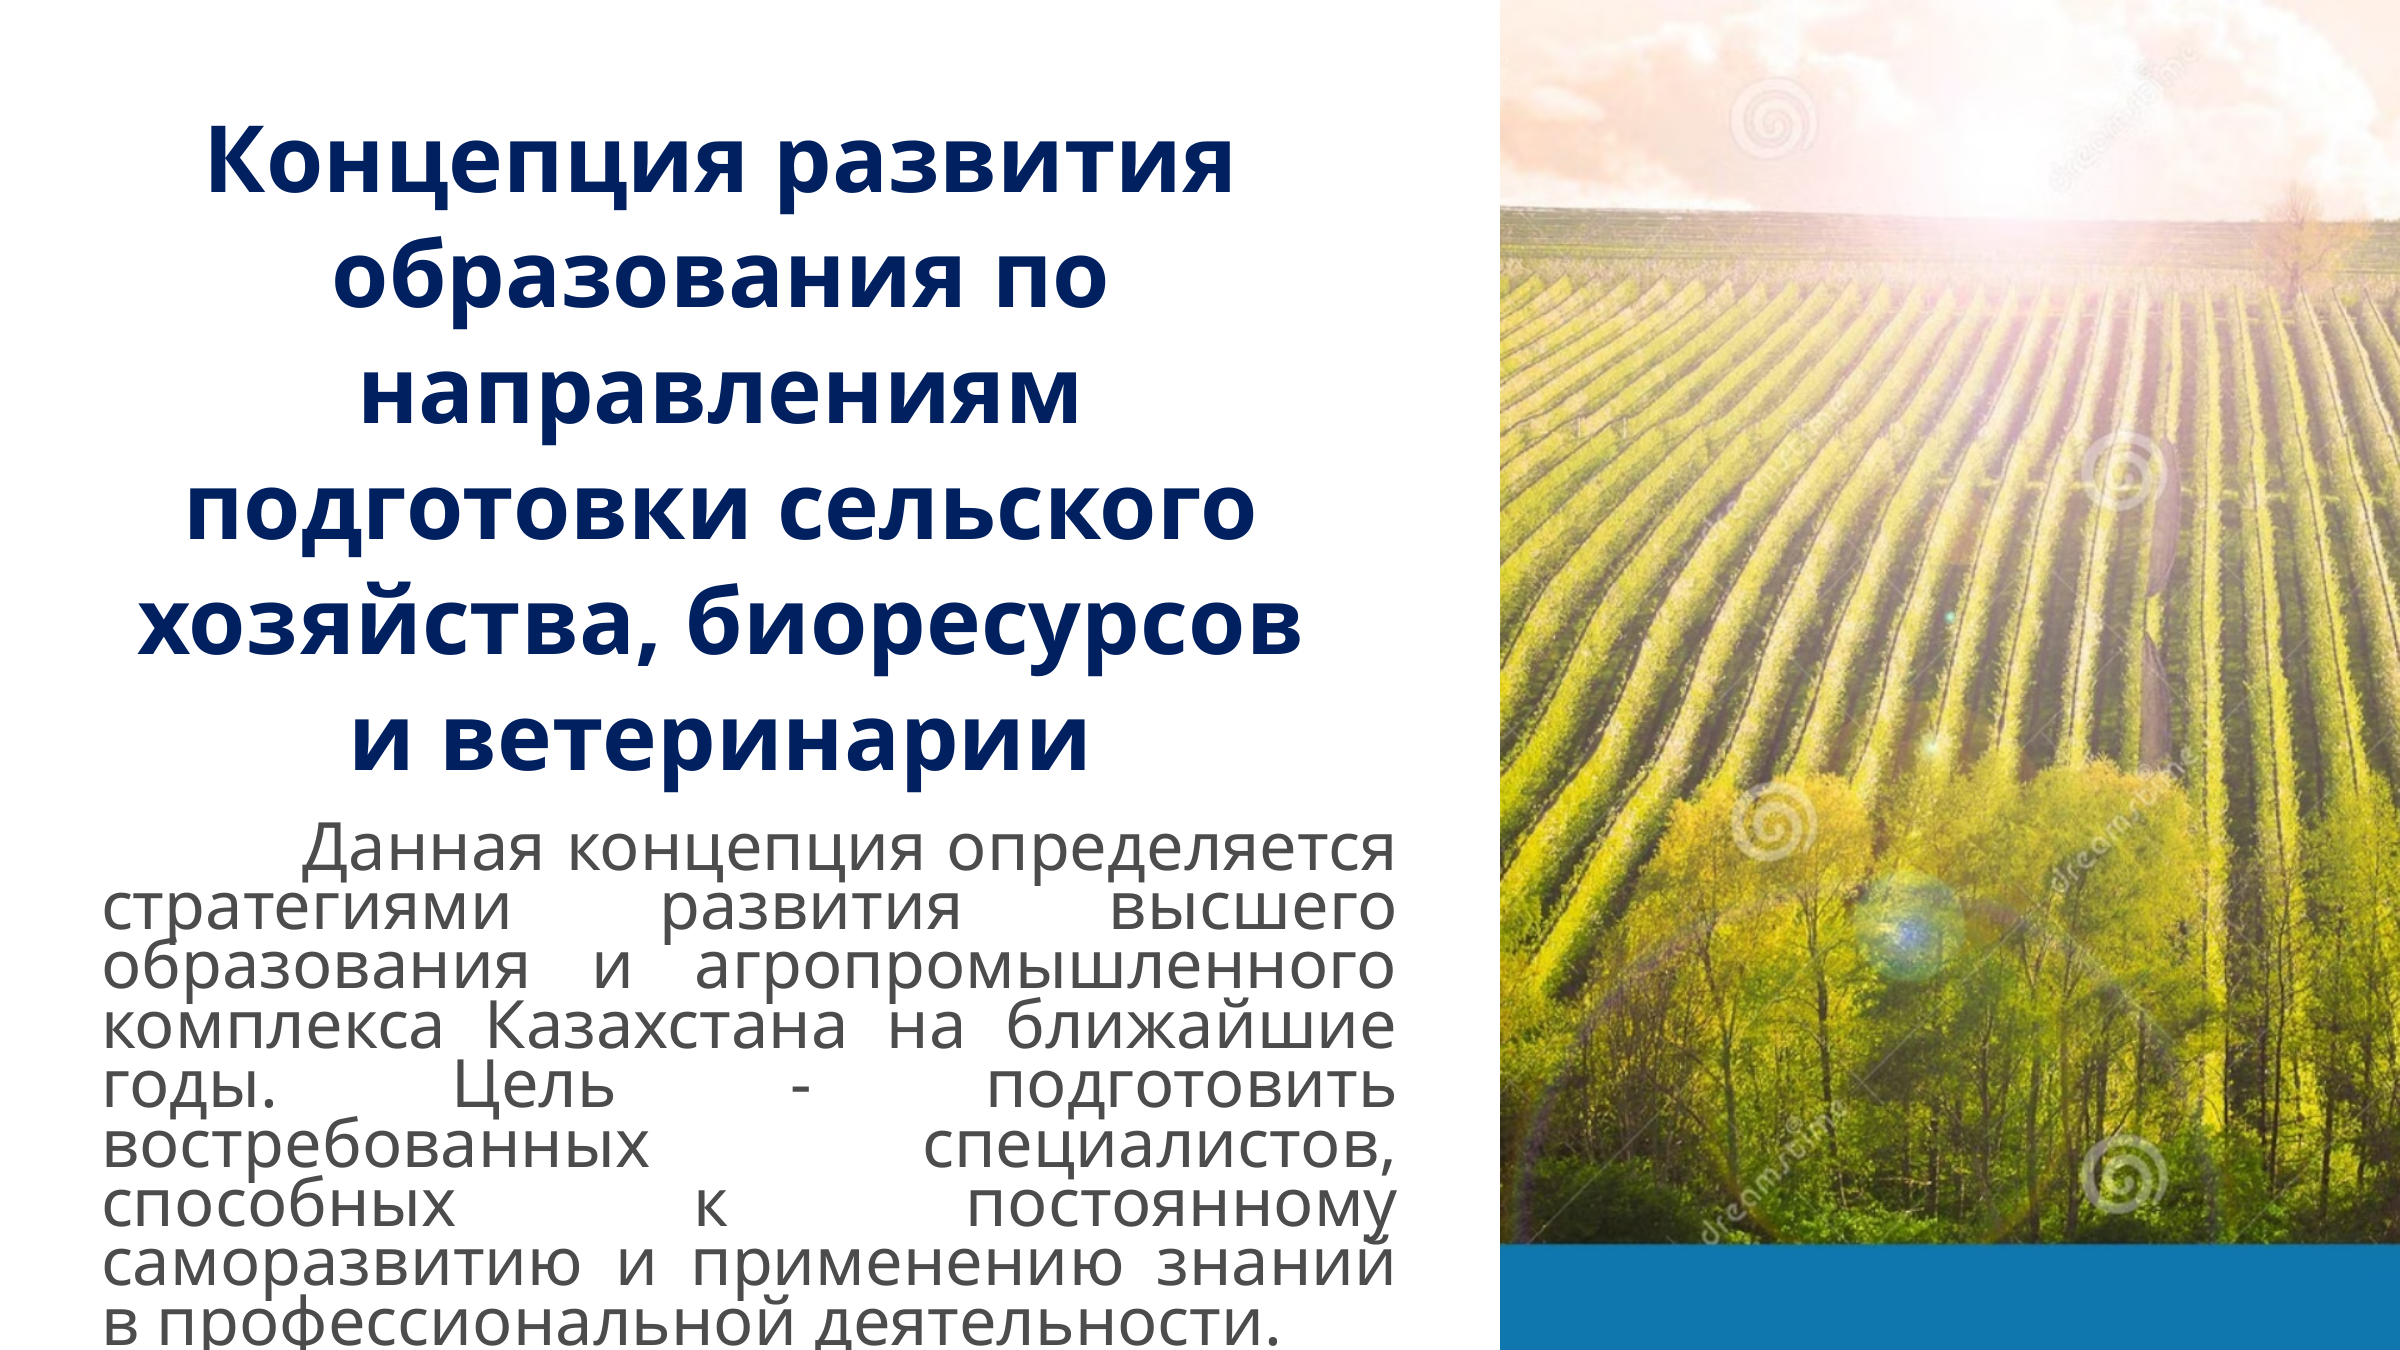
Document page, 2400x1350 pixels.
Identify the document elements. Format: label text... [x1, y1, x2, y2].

text_box Концепция развития образования по направлениям подготовки сельского хозяйства, биоресурсов и ветеринарии [101, 95, 1341, 561]
text_box Данная концепция определяется стратегиями развития высшего образования и агропромышленного комплекса Казахстана на ближайшие годы. Цель - подготовить востребованных специалистов, способных к постоянному саморазвитию и применению знаний в профессиональной деятельности. [101, 824, 1399, 1350]
picture [1499, 0, 2400, 1350]
